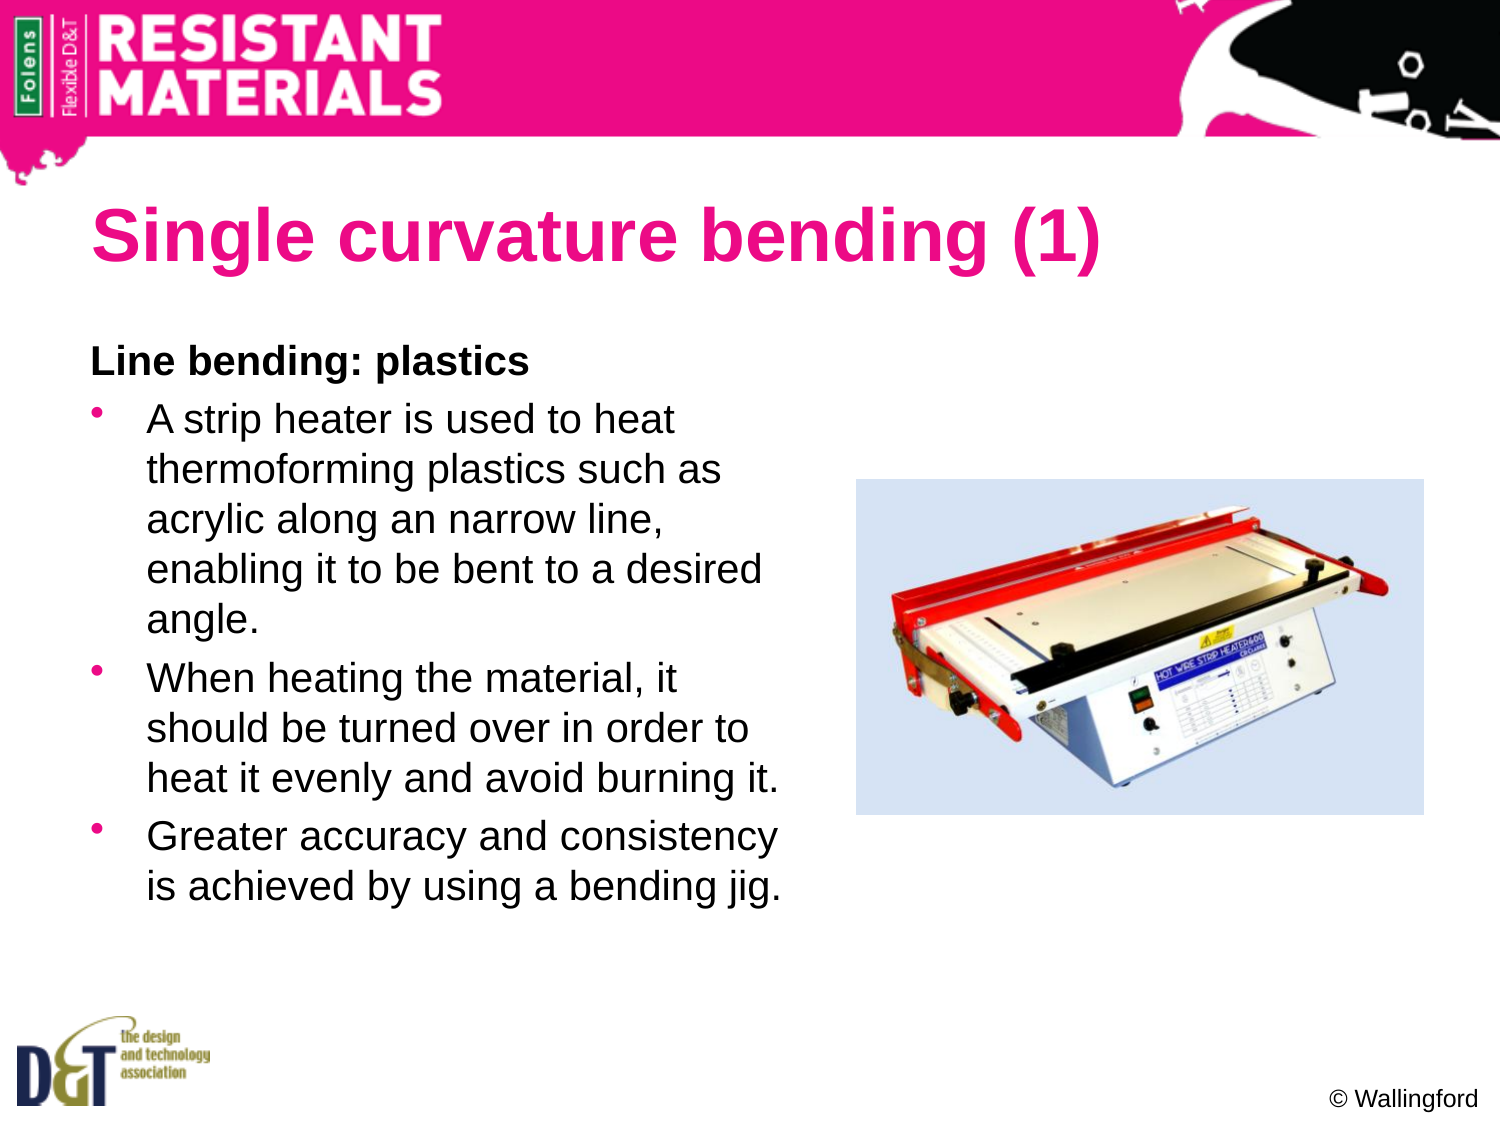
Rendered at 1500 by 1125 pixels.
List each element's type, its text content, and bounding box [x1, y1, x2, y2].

title Single curvature bending (1) [76, 160, 1427, 301]
picture [0, 0, 1500, 1125]
list Line bending: plastics A strip heater is used to heat thermoforming plastics such as acrylic along an narrow line, enabling it to be bent to a desired angle. When heating the material, it should be turned over in order to heat it evenly and avoid burning it. Greater accuracy and consistency is achieved by using a bending jig. [75, 326, 810, 1005]
text_box © Wallingford [1257, 1074, 1495, 1125]
